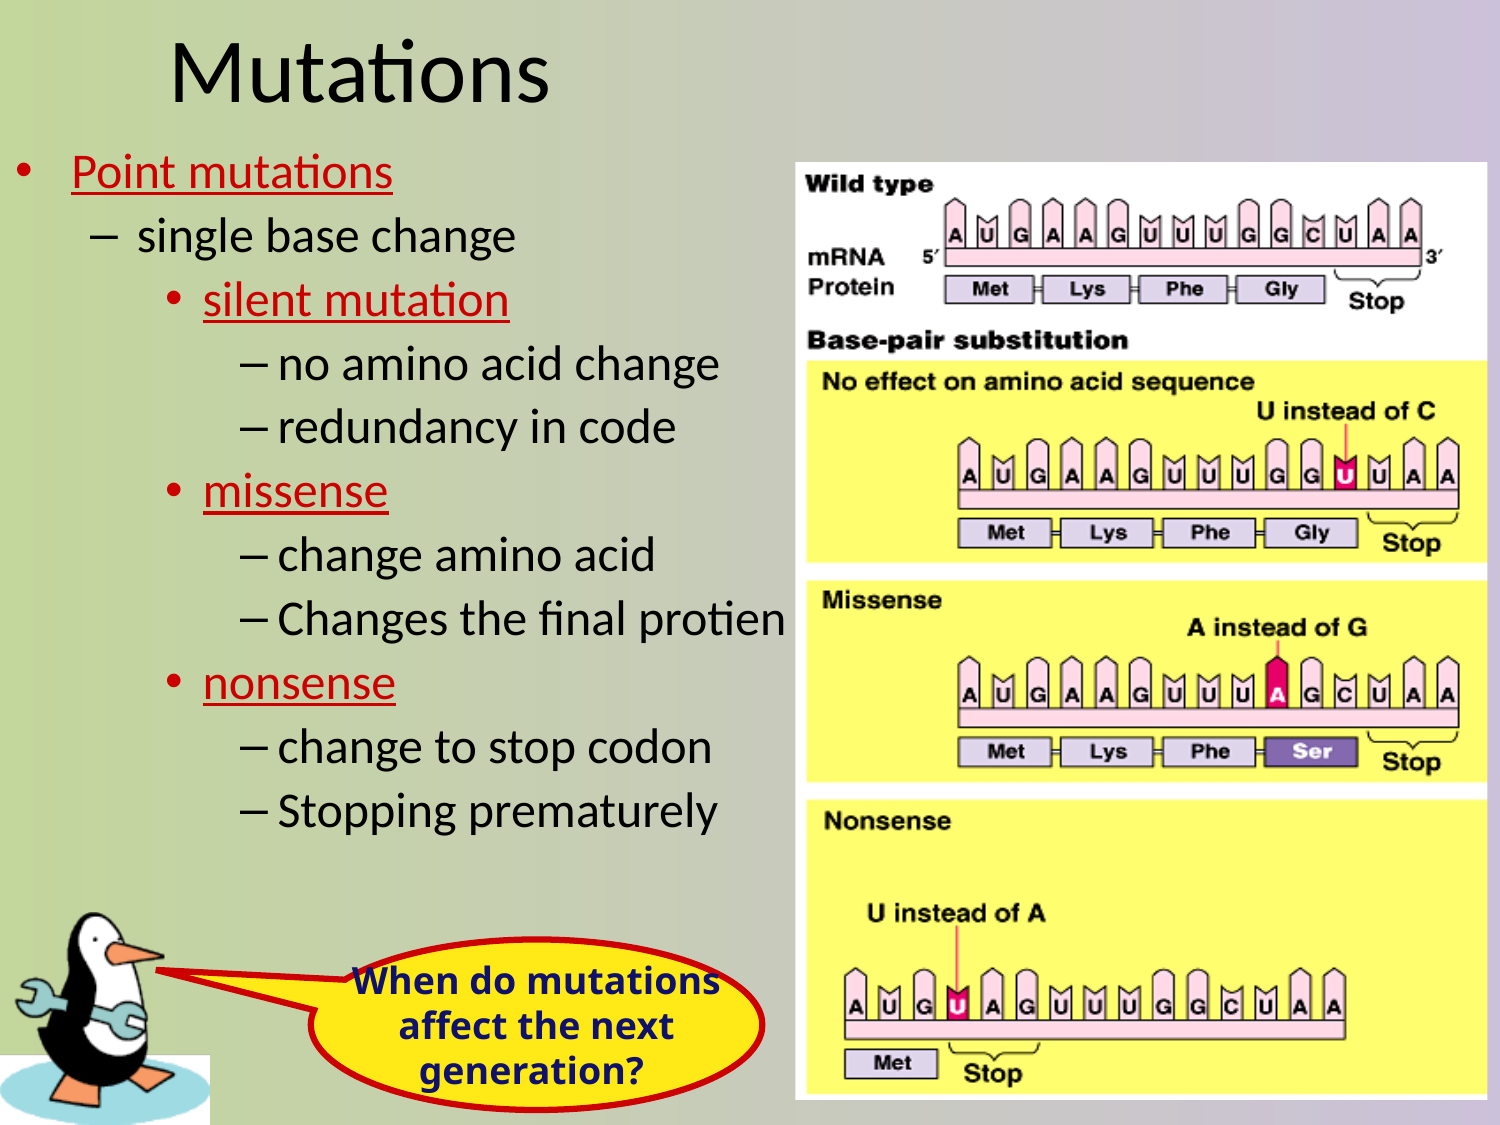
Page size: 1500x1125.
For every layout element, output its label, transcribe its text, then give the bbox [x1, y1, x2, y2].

list Point mutations single base change silent mutation no amino acid change redundancy in code missense change amino acid Changes the final protien nonsense change to stop codon Stopping prematurely [0, 137, 850, 863]
picture [0, 911, 210, 1125]
text_box When do mutations affect the next generation? [214, 939, 763, 1111]
picture [795, 162, 1488, 1100]
title Mutations [0, 0, 742, 132]
